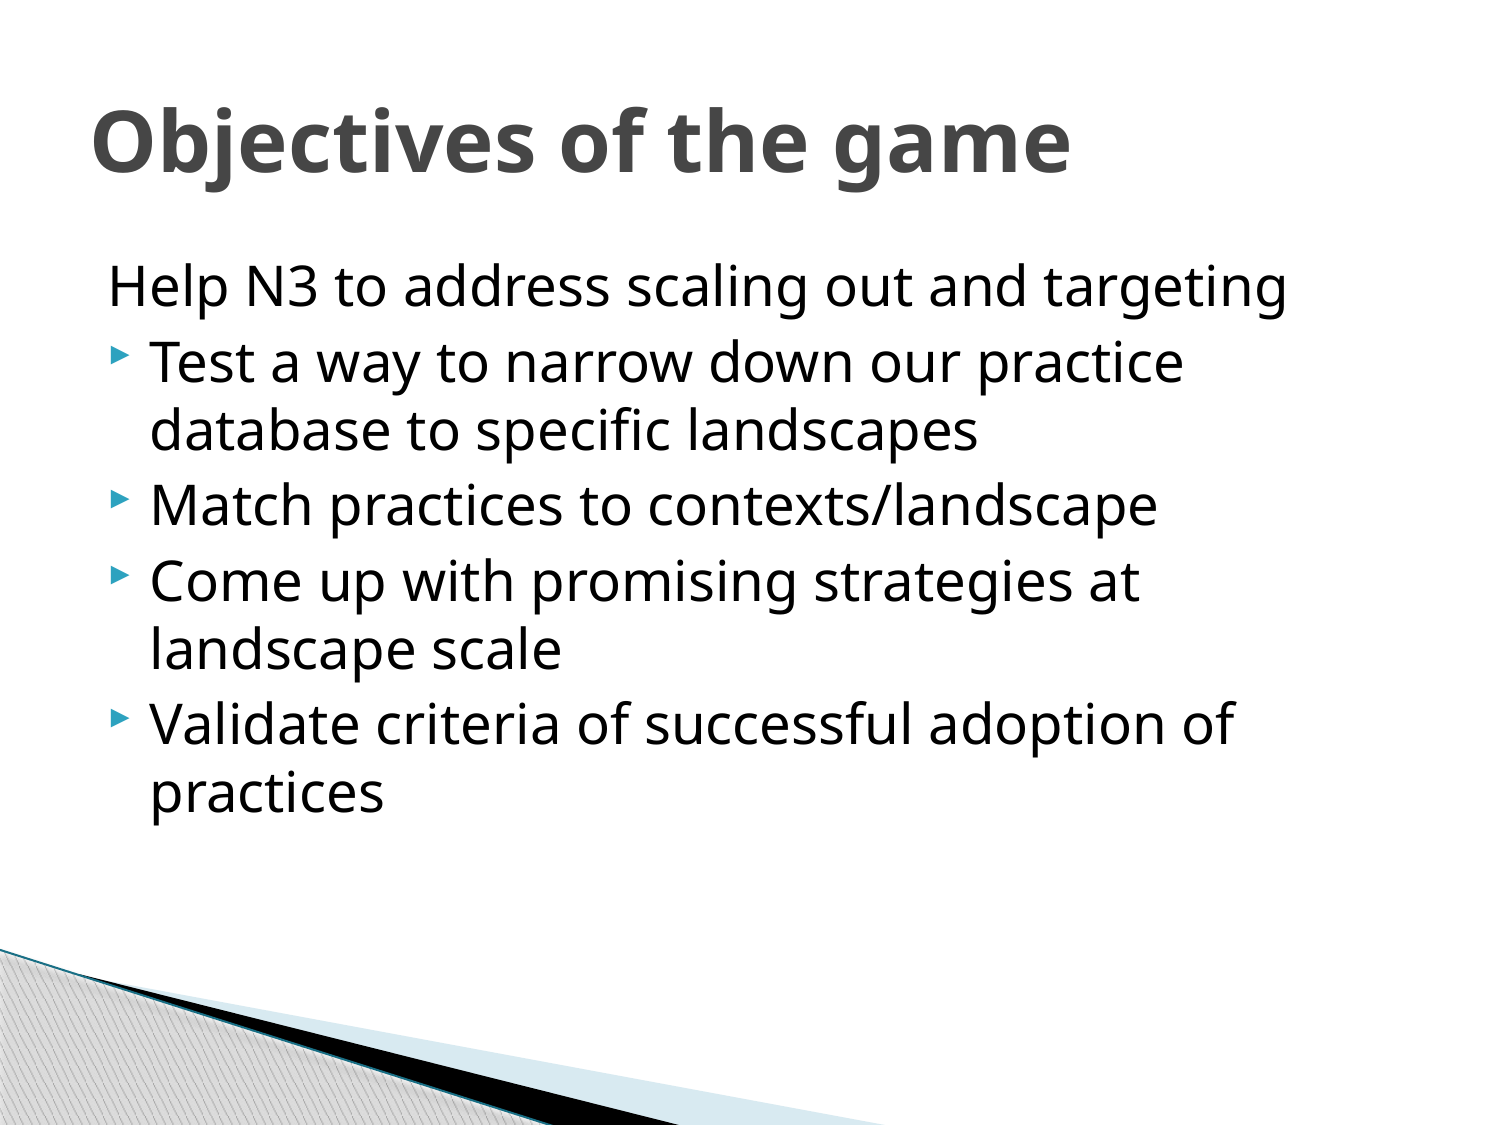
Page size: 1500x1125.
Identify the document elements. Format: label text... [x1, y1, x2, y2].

list Help N3 to address scaling out and targeting Test a way to narrow down our practice database to specific landscapes Match practices to contexts/landscape Come up with promising strategies at landscape scale Validate criteria of successful adoption of practices [75, 243, 1425, 986]
title Objectives of the game [75, 45, 1425, 233]
